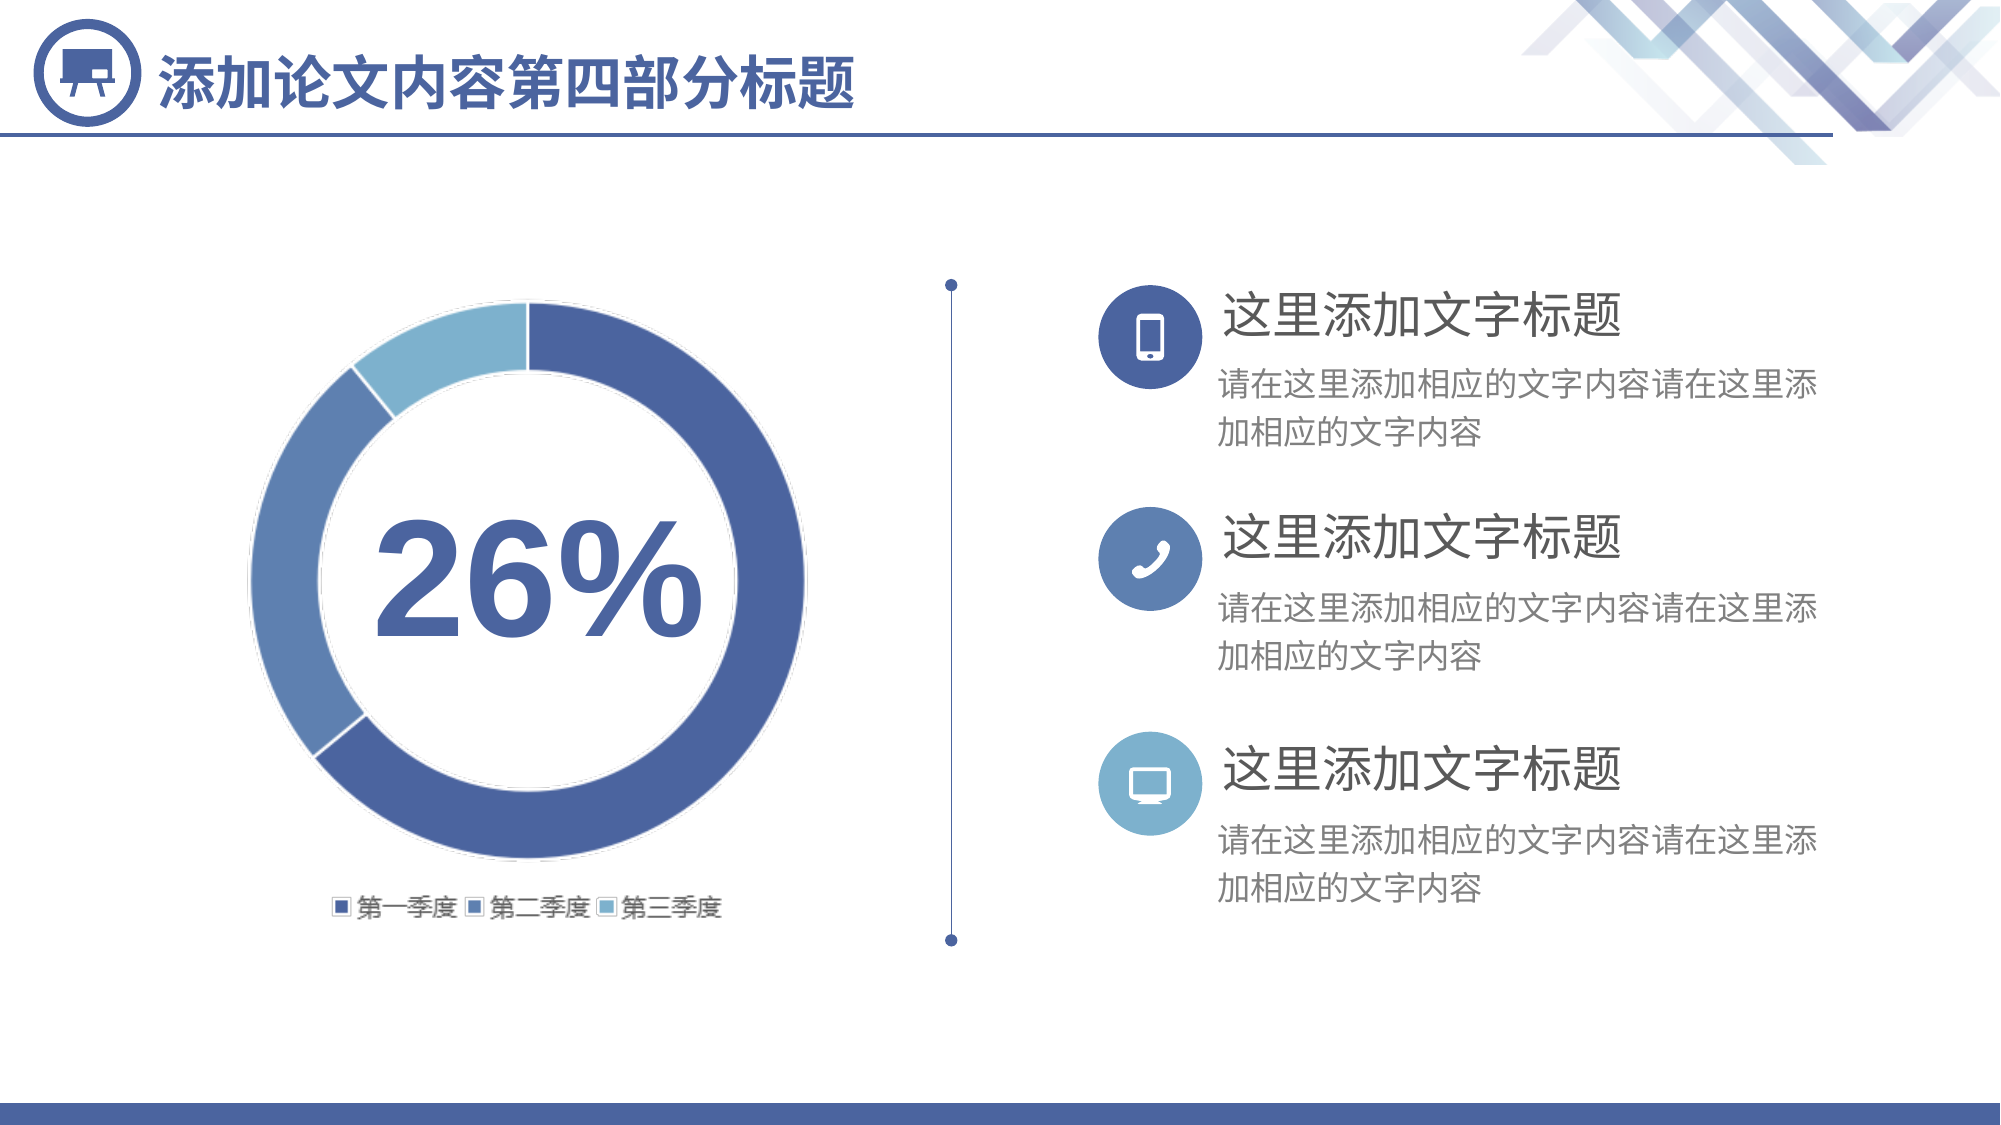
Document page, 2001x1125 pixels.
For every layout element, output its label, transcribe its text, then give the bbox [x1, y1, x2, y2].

text_box 这里添加文字标题 [1202, 477, 1834, 571]
picture [1412, 0, 2000, 166]
text_box 这里添加文字标题 [1202, 255, 1834, 347]
text_box 添加论文内容第四部分标题 [142, 4, 888, 124]
text_box [0, 1102, 2000, 1125]
text_box 请在这里添加相应的文字内容请在这里添加相应的文字内容 [1202, 803, 1834, 915]
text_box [35, 20, 140, 126]
text_box 请在这里添加相应的文字内容请在这里添加相应的文字内容 [1202, 347, 1834, 459]
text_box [1099, 507, 1203, 611]
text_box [1099, 285, 1203, 390]
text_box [0, 279, 1099, 943]
text_box 请在这里添加相应的文字内容请在这里添加相应的文字内容 [1202, 571, 1834, 683]
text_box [1099, 731, 1203, 836]
text_box 这里添加文字标题 [1202, 709, 1834, 803]
